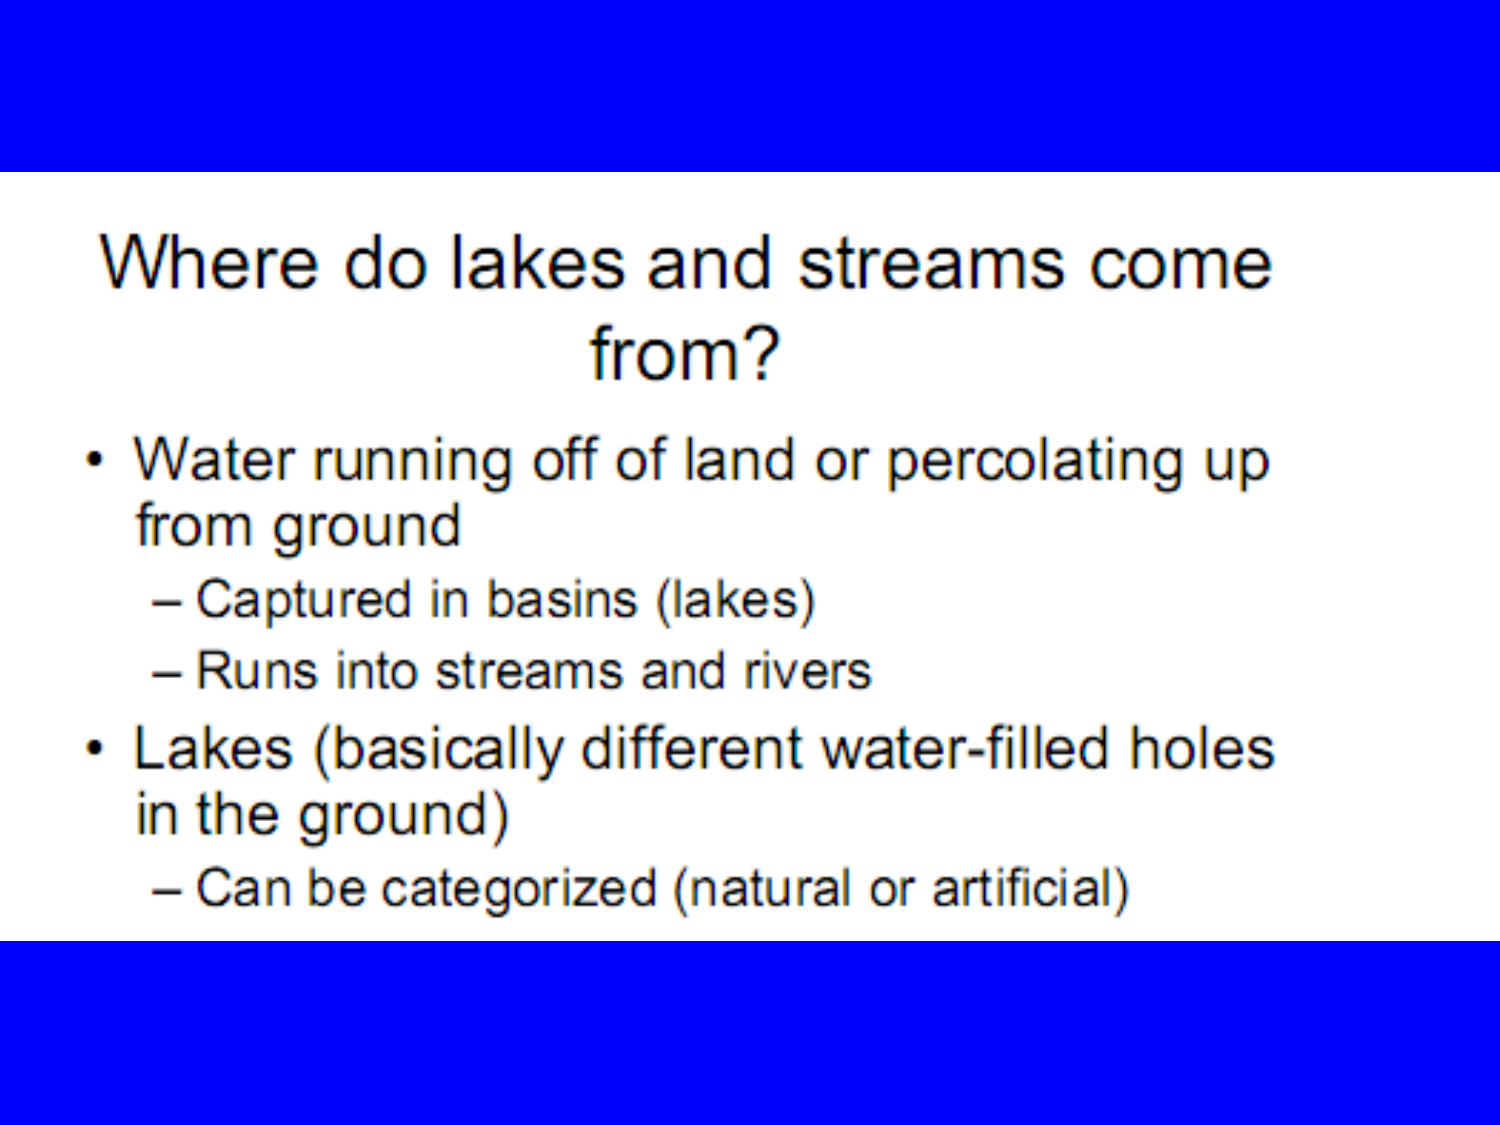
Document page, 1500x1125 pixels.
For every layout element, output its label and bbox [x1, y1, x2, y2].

picture [0, 172, 1500, 941]
